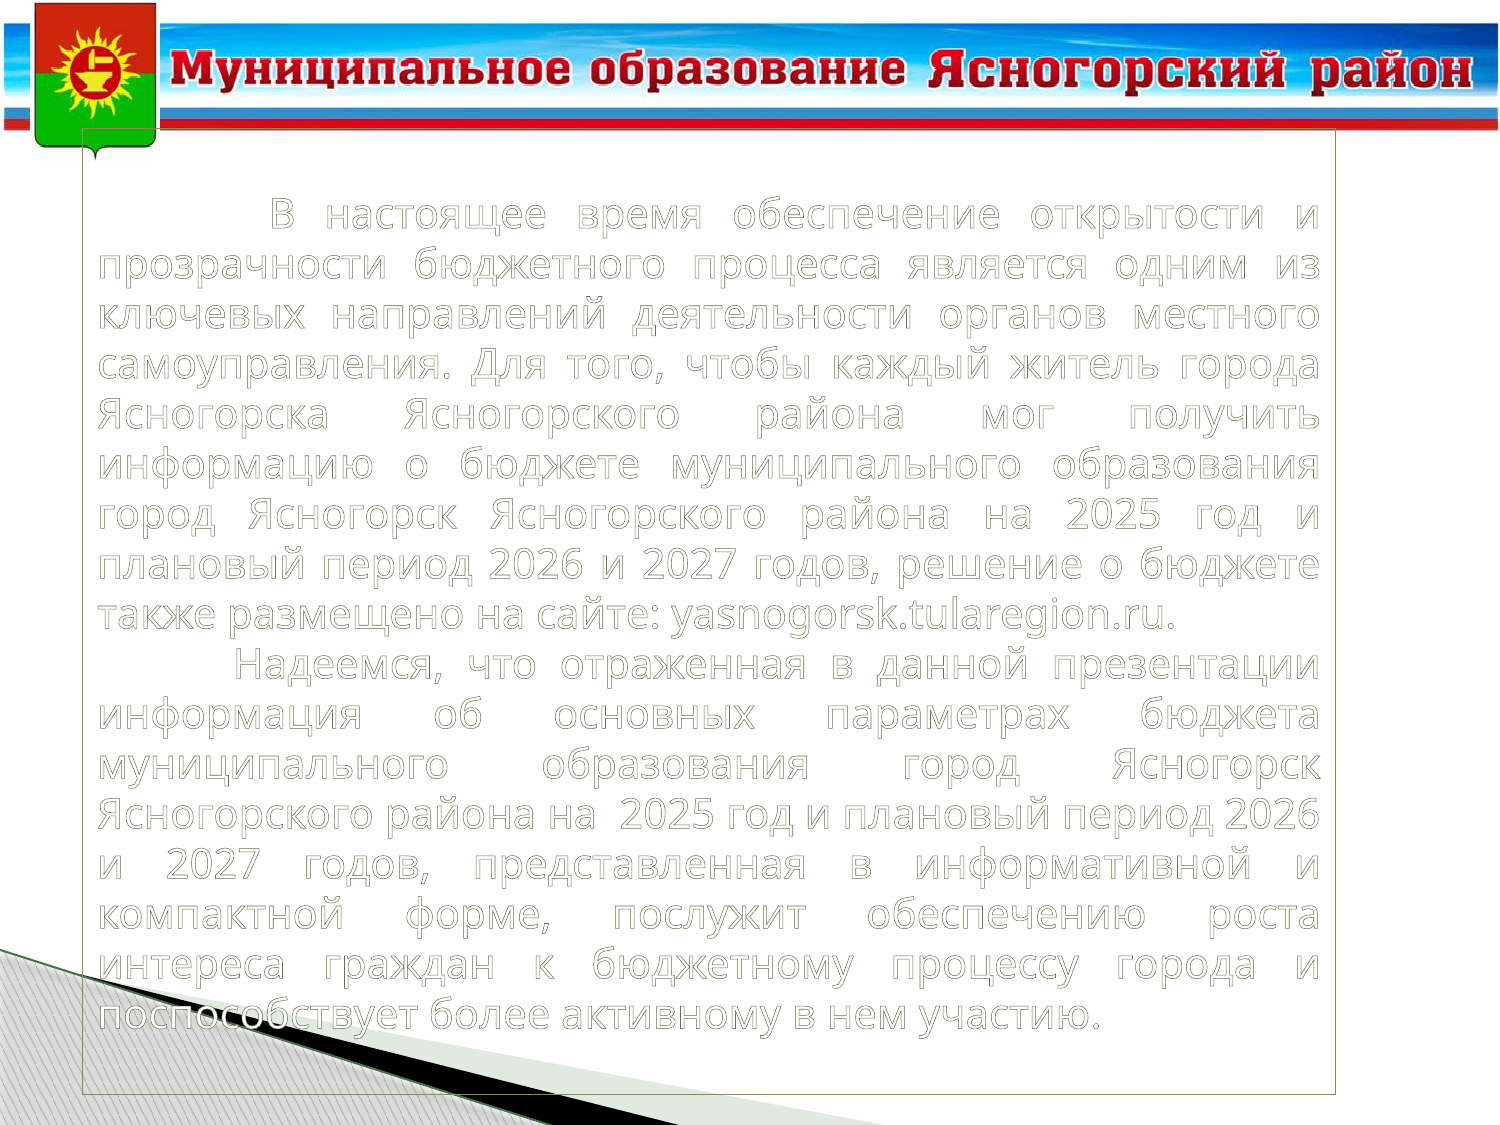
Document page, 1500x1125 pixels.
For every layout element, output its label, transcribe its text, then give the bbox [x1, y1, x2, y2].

picture [0, 0, 1500, 165]
text_box В настоящее время обеспечение открытости и прозрачности бюджетного процесса является одним из ключевых направлений деятельности органов местного самоуправления. Для того, чтобы каждый житель города Ясногорска Ясногорского района мог получить информацию о бюджете муниципального образования город Ясногорск Ясногорского района на 2025 год и плановый период 2026 и 2027 годов, решение о бюджете также размещено на сайте: yasnogorsk.tularegion.ru. Надеемся, что отраженная в данной презентации информация об основных параметрах бюджета муниципального образования город Ясногорск Ясногорского района на 2025 год и плановый период 2026 и 2027 годов, представленная в информативной и компактной форме, послужит обеспечению роста интереса граждан к бюджетному процессу города и поспособствует более активному в нем участию. [82, 176, 1336, 1095]
